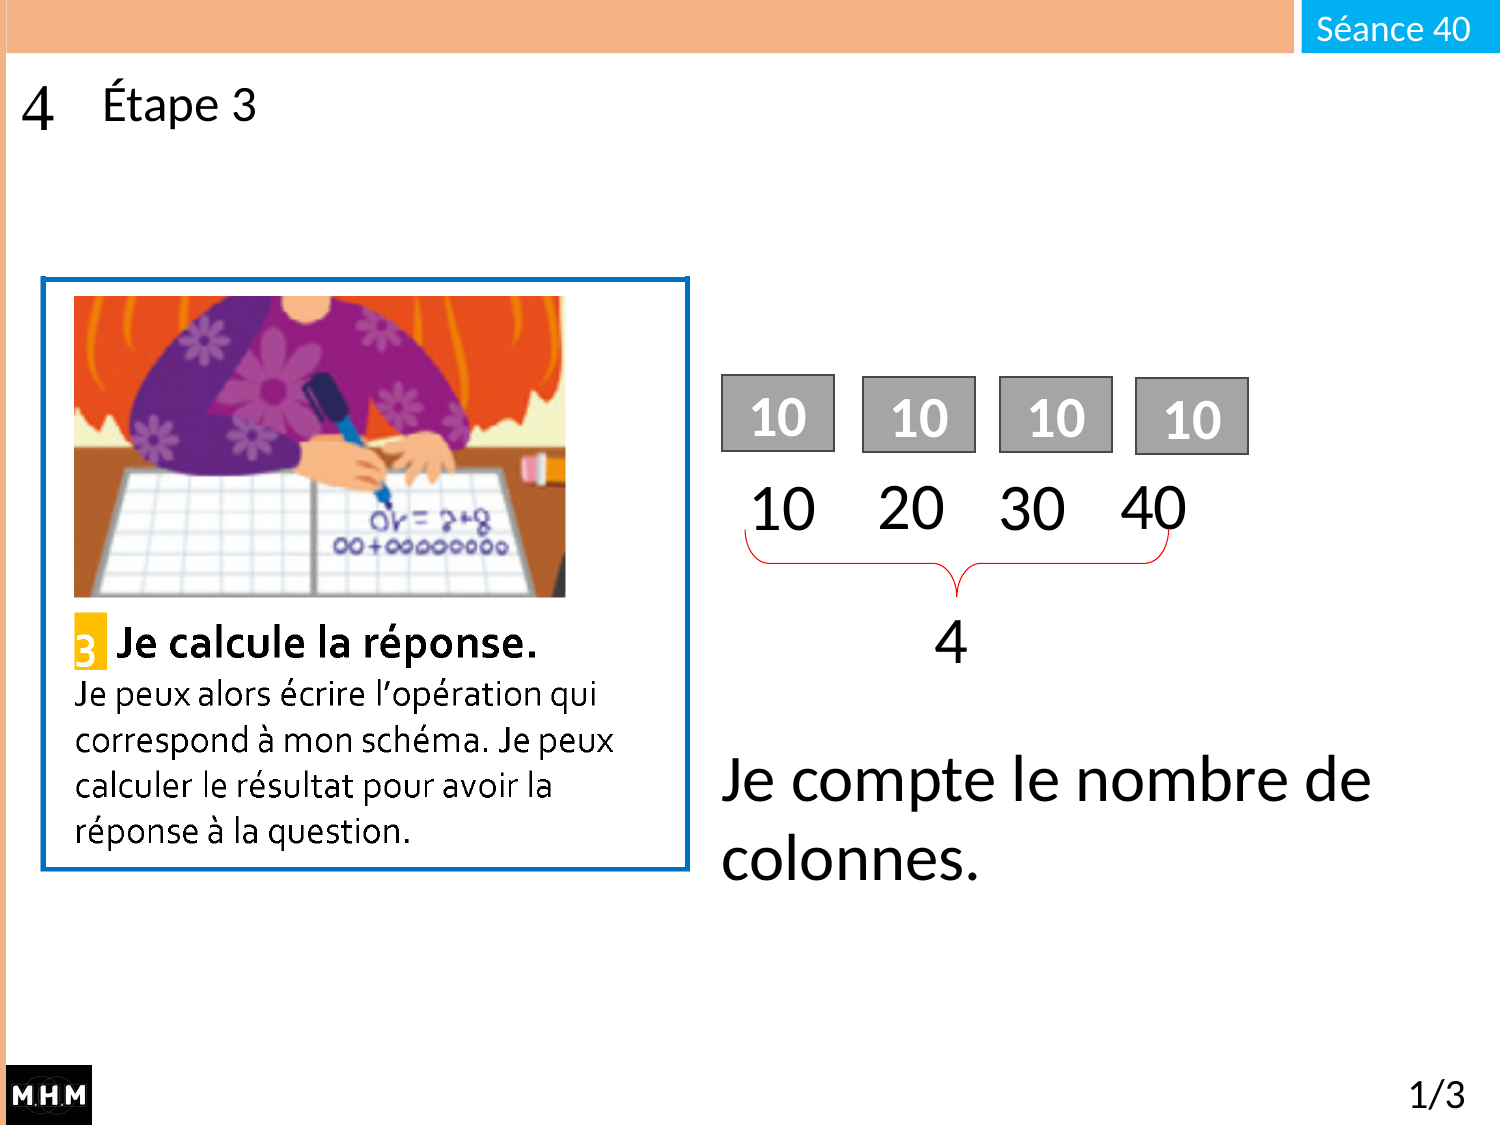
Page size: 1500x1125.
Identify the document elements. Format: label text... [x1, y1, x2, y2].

text_box 4 [919, 589, 1016, 684]
text_box 40 [1105, 455, 1218, 551]
text_box [744, 529, 1170, 589]
list 1/3 [1373, 1064, 1500, 1125]
text_box 10 [999, 376, 1113, 453]
text_box Je compte le nombre de colonnes. [706, 726, 1500, 902]
text_box 10 [862, 376, 976, 453]
text_box 10 [734, 456, 847, 552]
text_box 30 [984, 456, 1097, 529]
text_box 10 [721, 374, 835, 452]
picture [6, 1065, 92, 1125]
text_box 20 [863, 455, 976, 529]
title Étape 3 [87, 32, 1382, 140]
text_box 10 [1135, 377, 1249, 455]
picture [39, 276, 690, 873]
